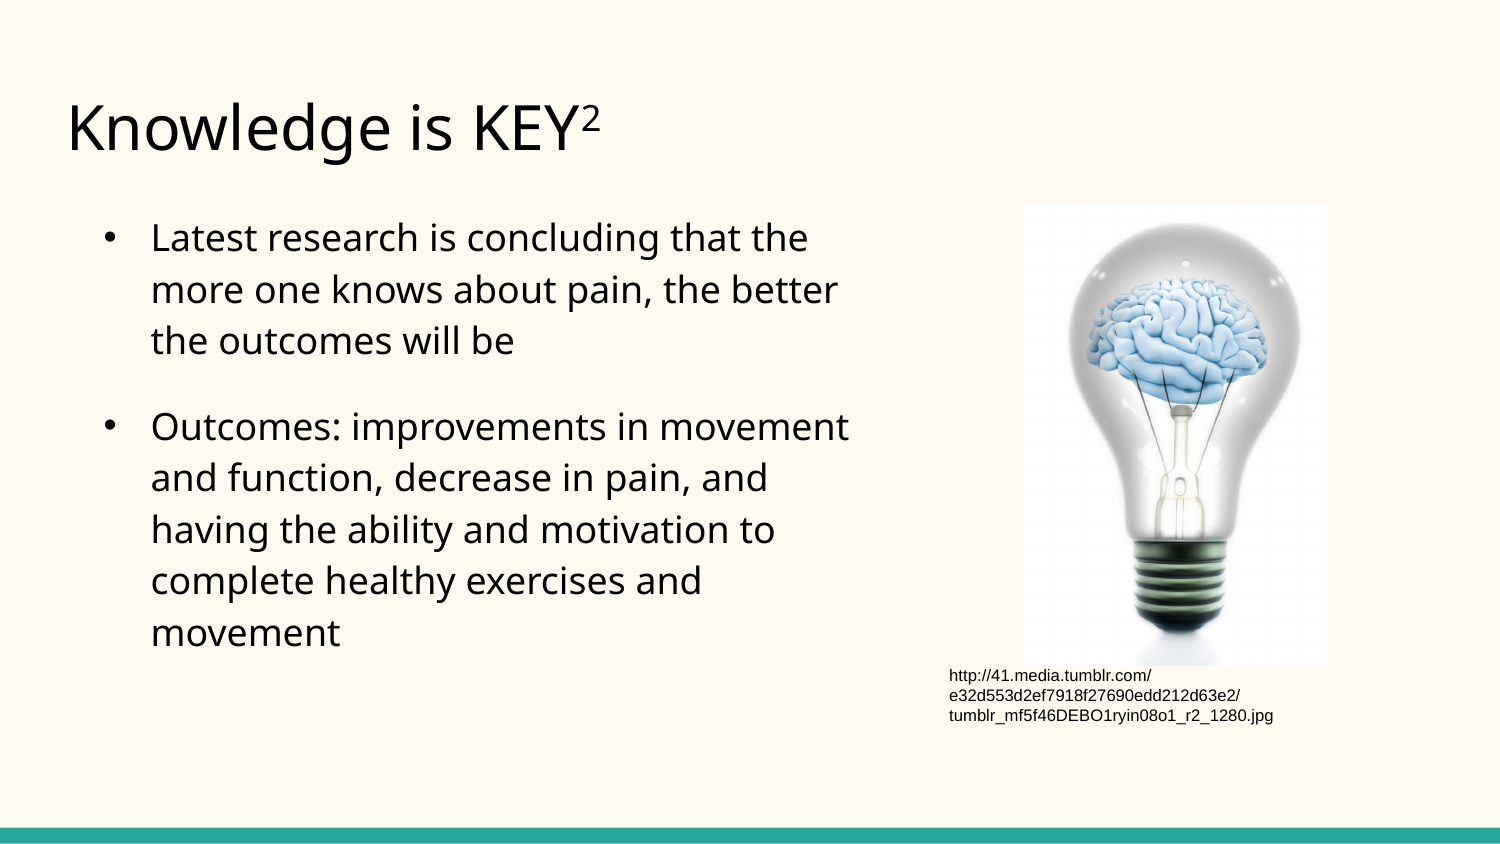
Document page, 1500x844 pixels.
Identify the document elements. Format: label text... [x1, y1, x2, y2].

title Knowledge is KEY2 [51, 72, 1449, 174]
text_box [933, 203, 1427, 755]
list Latest research is concluding that the more one knows about pain, the better the outcomes will be Outcomes: improvements in movement and function, decrease in pain, and having the ability and motivation to complete healthy exercises and movement [51, 192, 895, 750]
